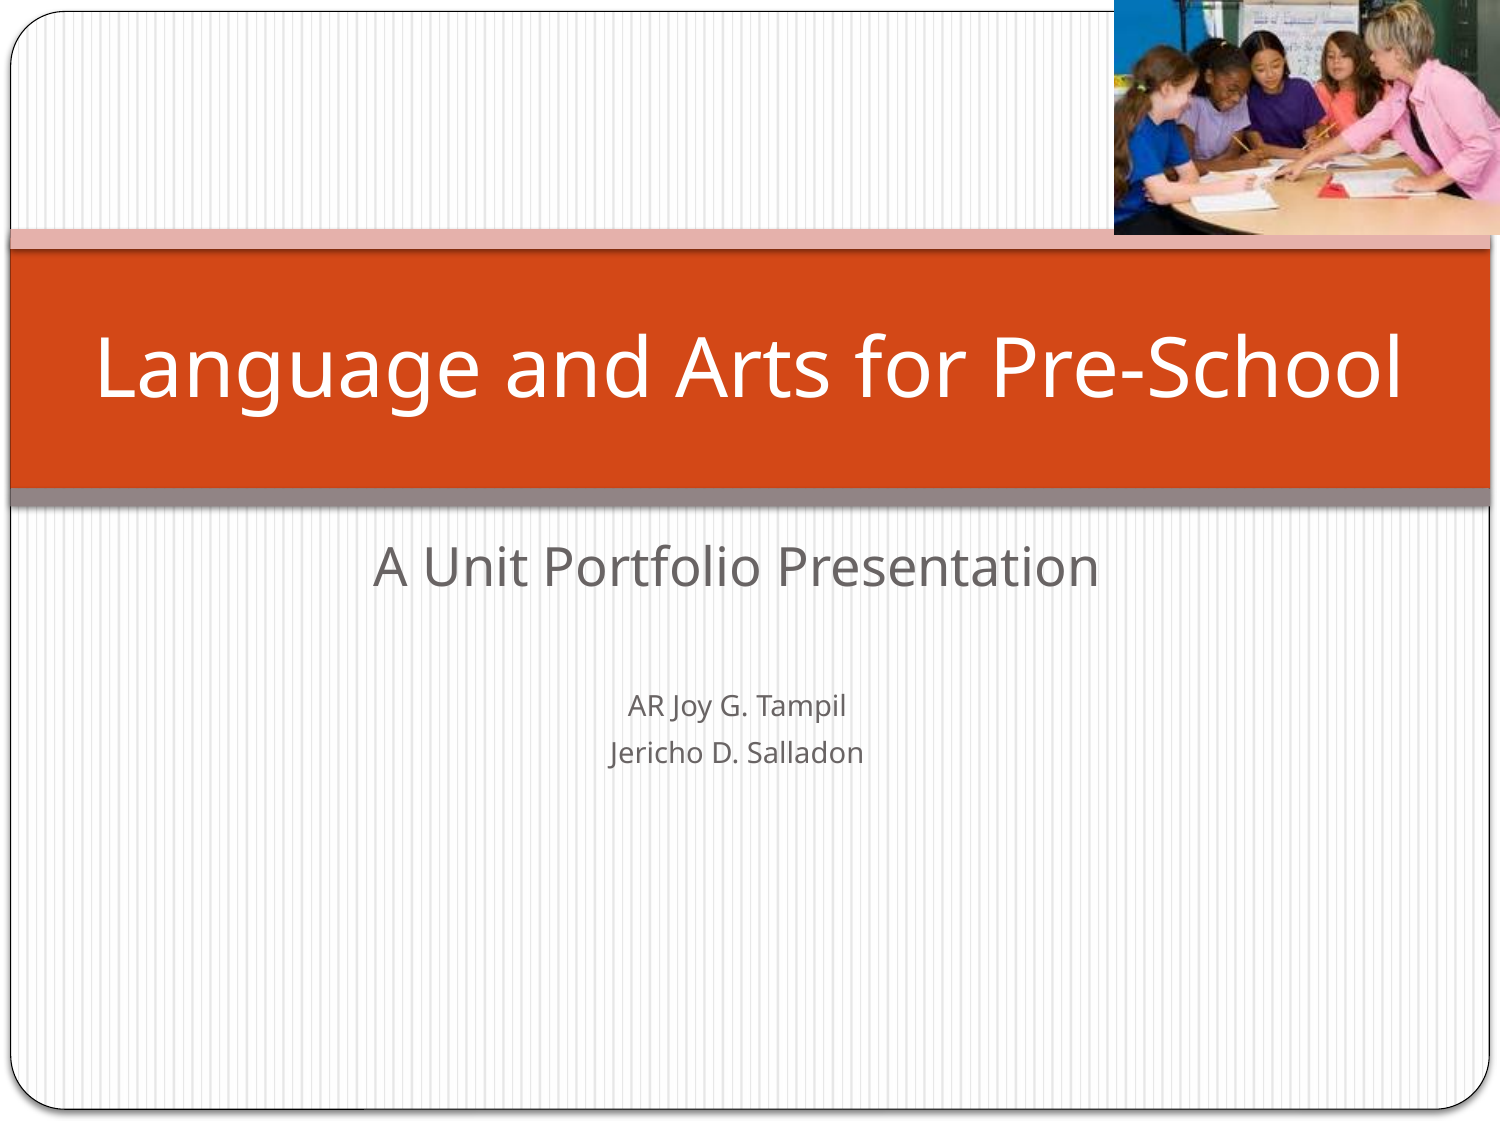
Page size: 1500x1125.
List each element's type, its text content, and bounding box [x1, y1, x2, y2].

title Language and Arts for Pre-School [75, 247, 1425, 489]
picture [1113, 0, 1500, 235]
subtitle A Unit Portfolio Presentation AR Joy G. Tampil Jericho D. Salladon [212, 525, 1263, 788]
